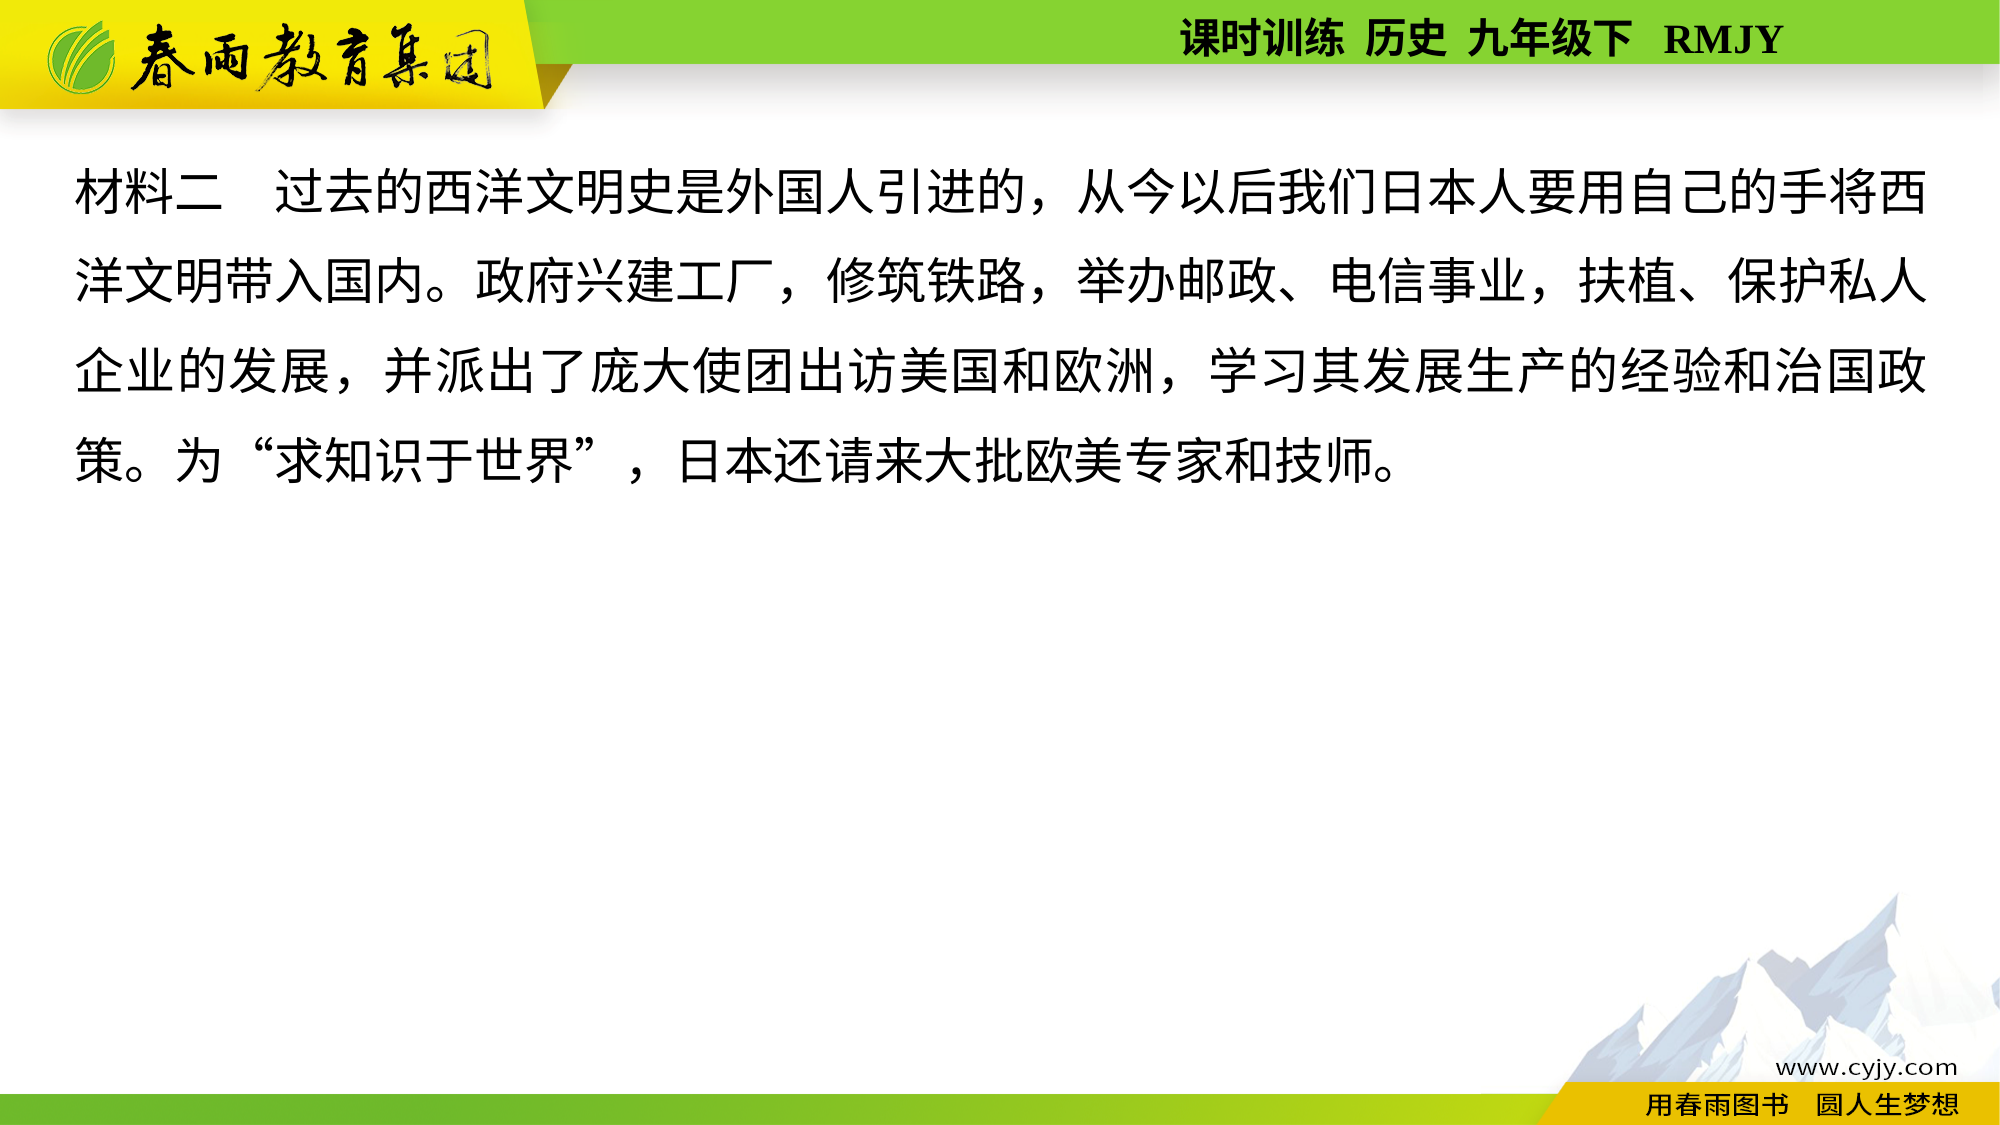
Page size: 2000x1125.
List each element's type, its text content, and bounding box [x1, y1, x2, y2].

picture [0, 0, 2000, 1125]
list 材料二 过去的西洋文明史是外国人引进的，从今以后我们日本人要用自己的手将西洋文明带入国内。政府兴建工厂，修筑铁路，举办邮政、电信事业，扶植、保护私人企业的发展，并派出了庞大使团出访美国和欧洲，学习其发展生产的经验和治国政策。为“求知识于世界”，日本还请来大批欧美专家和技师。 [59, 122, 1944, 490]
